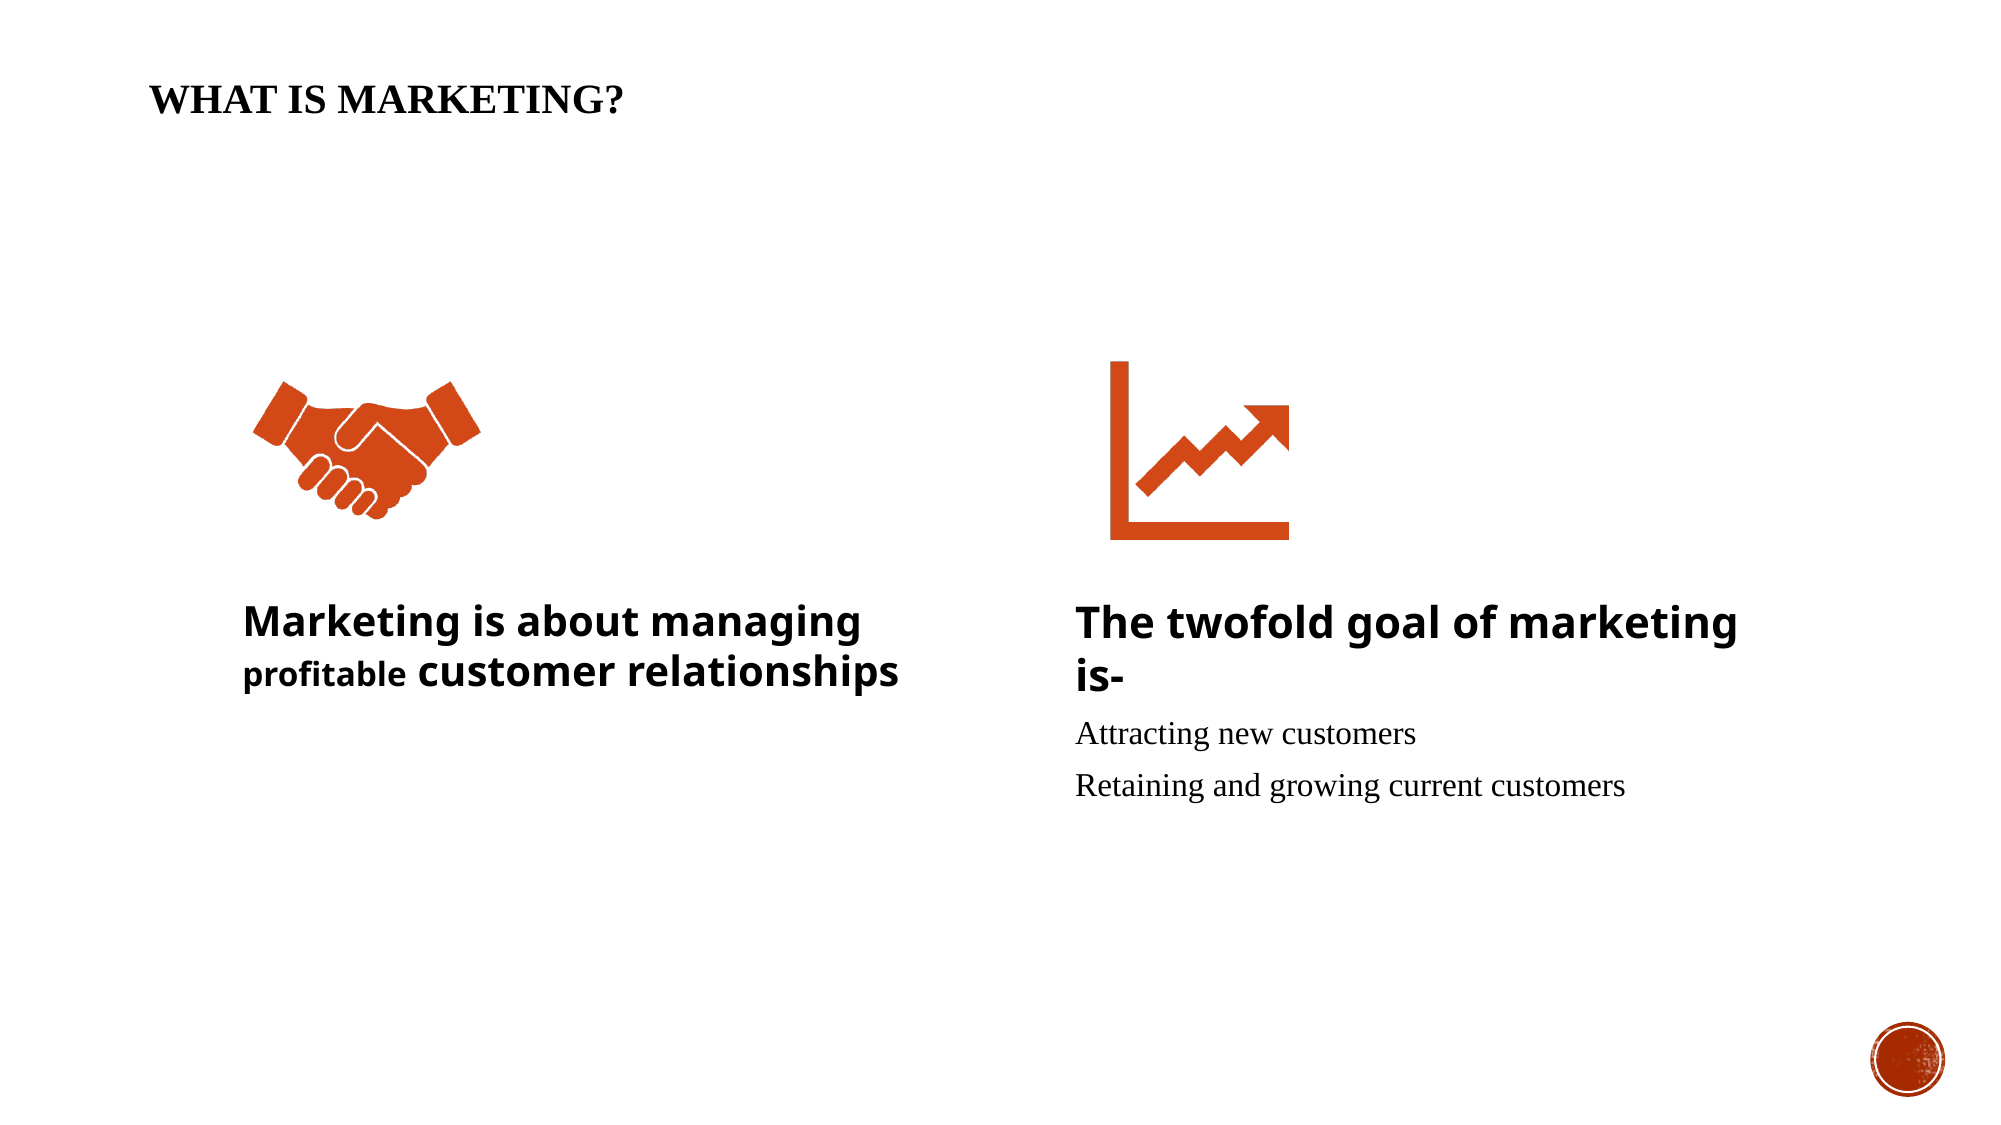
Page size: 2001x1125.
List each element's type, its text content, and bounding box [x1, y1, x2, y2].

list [135, 262, 1892, 872]
title What is Marketing? [133, 69, 1677, 260]
